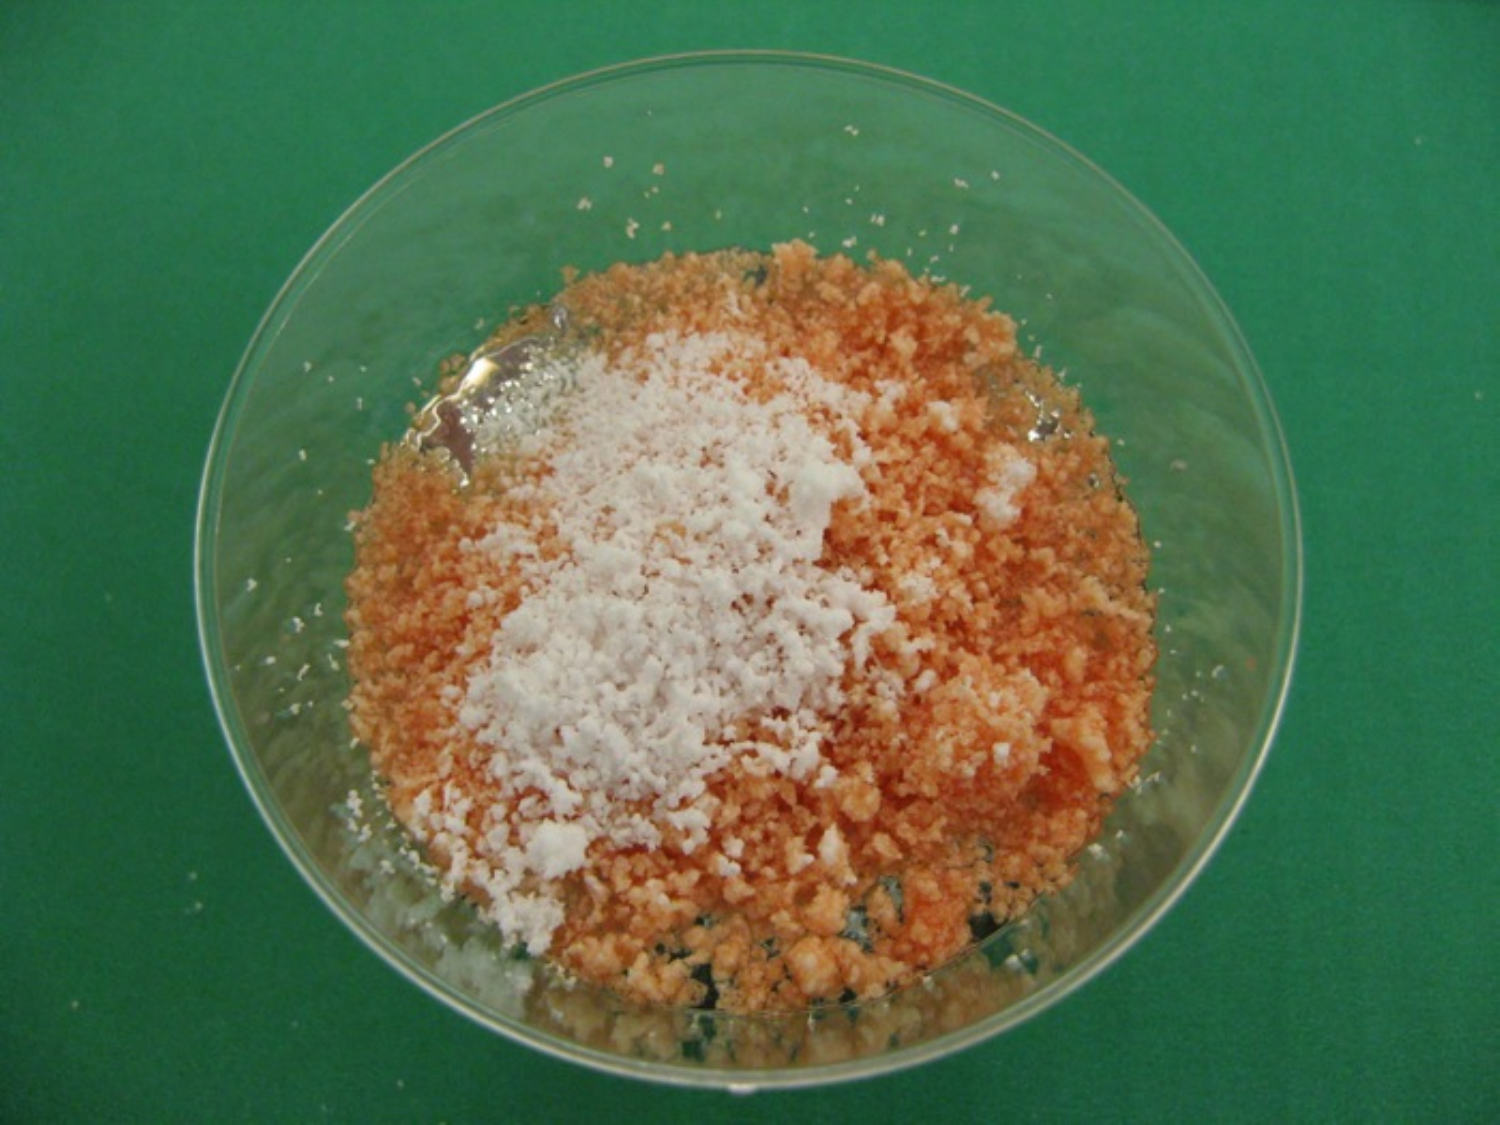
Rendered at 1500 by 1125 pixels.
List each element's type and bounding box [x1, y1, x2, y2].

list [0, 0, 1500, 1125]
